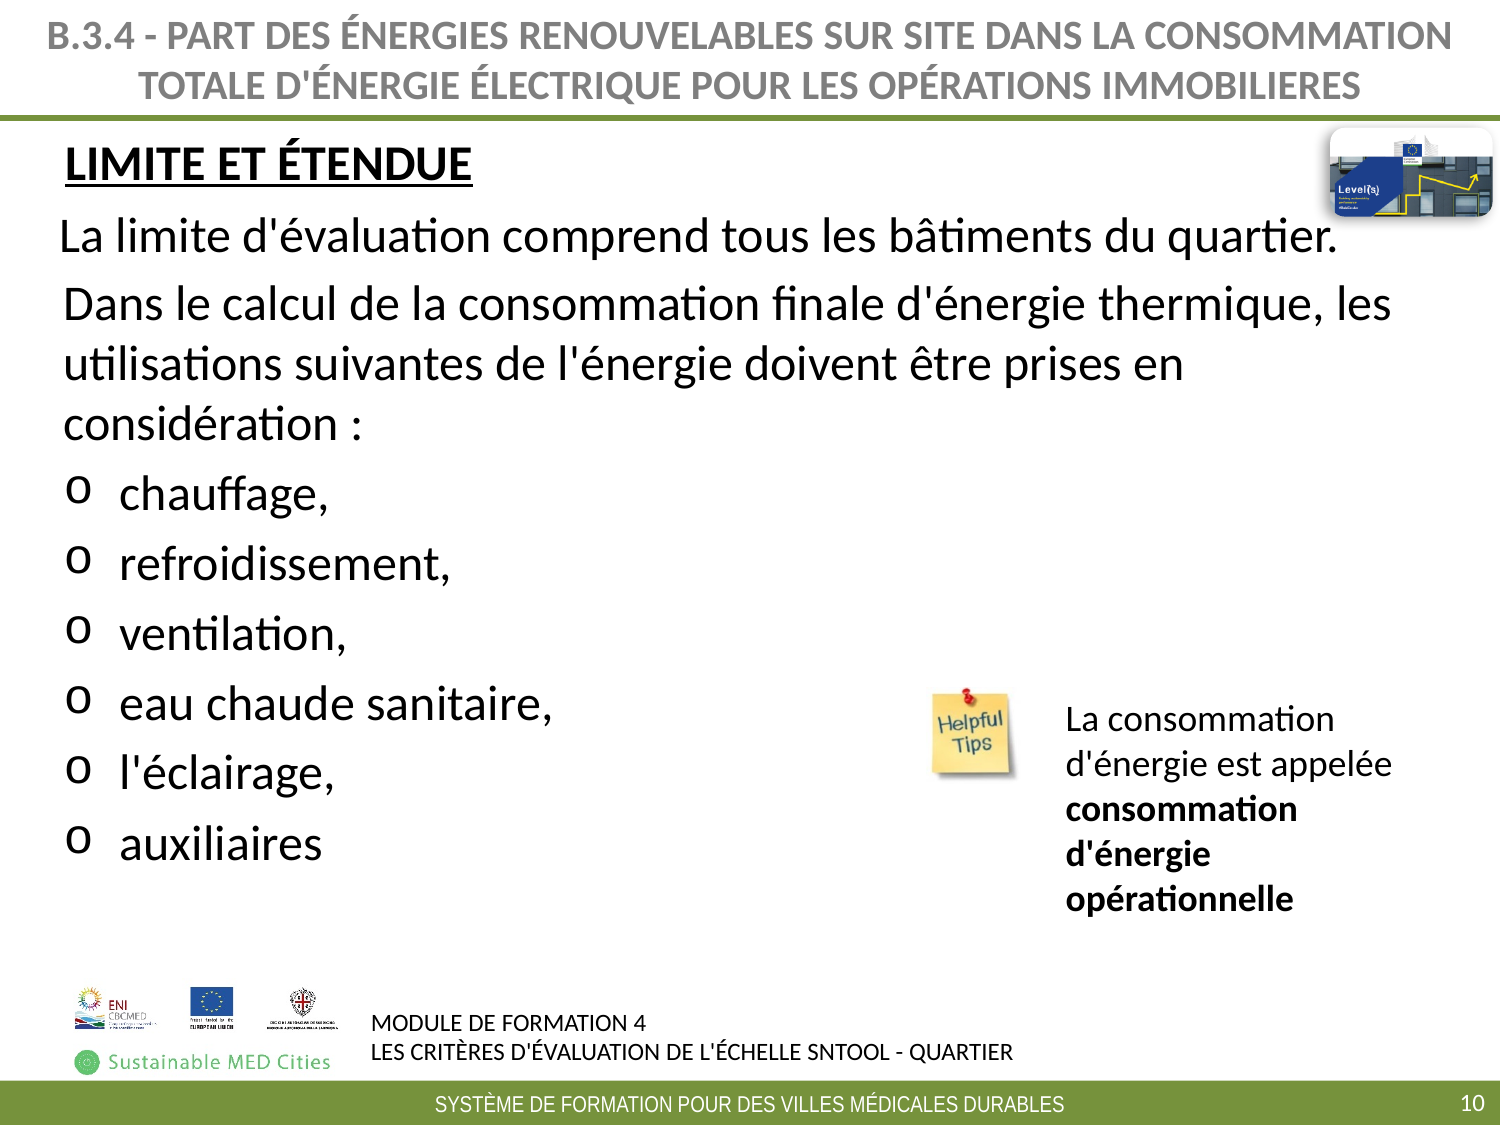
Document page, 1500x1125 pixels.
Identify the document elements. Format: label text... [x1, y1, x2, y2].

list LIMITE ET ÉTENDUE [50, 122, 1432, 195]
text_box La consommation d'énergie est appelée consommation d'énergie opérationnelle [1050, 686, 1422, 927]
picture [1329, 127, 1493, 217]
title B.3.4 - PART DES ÉNERGIES RENOUVELABLES SUR SITE DANS LA CONSOMMATION TOTALE D'ÉNERGIE ÉLECTRIQUE POUR LES OPÉRATIONS IMMOBILIERES [0, 0, 1500, 117]
text_box Dans le calcul de la consommation finale d'énergie thermique, les utilisations suivantes de l'énergie doivent être prises en considération : chauffage, refroidissement, ventilation, eau chaude sanitaire, l'éclairage, auxiliaires [48, 262, 1473, 675]
picture [925, 687, 1021, 784]
slide_number ‹#› [1149, 1078, 1500, 1125]
text_box La limite d'évaluation comprend tous les bâtiments du quartier. [44, 195, 1386, 270]
picture [62, 978, 356, 1080]
